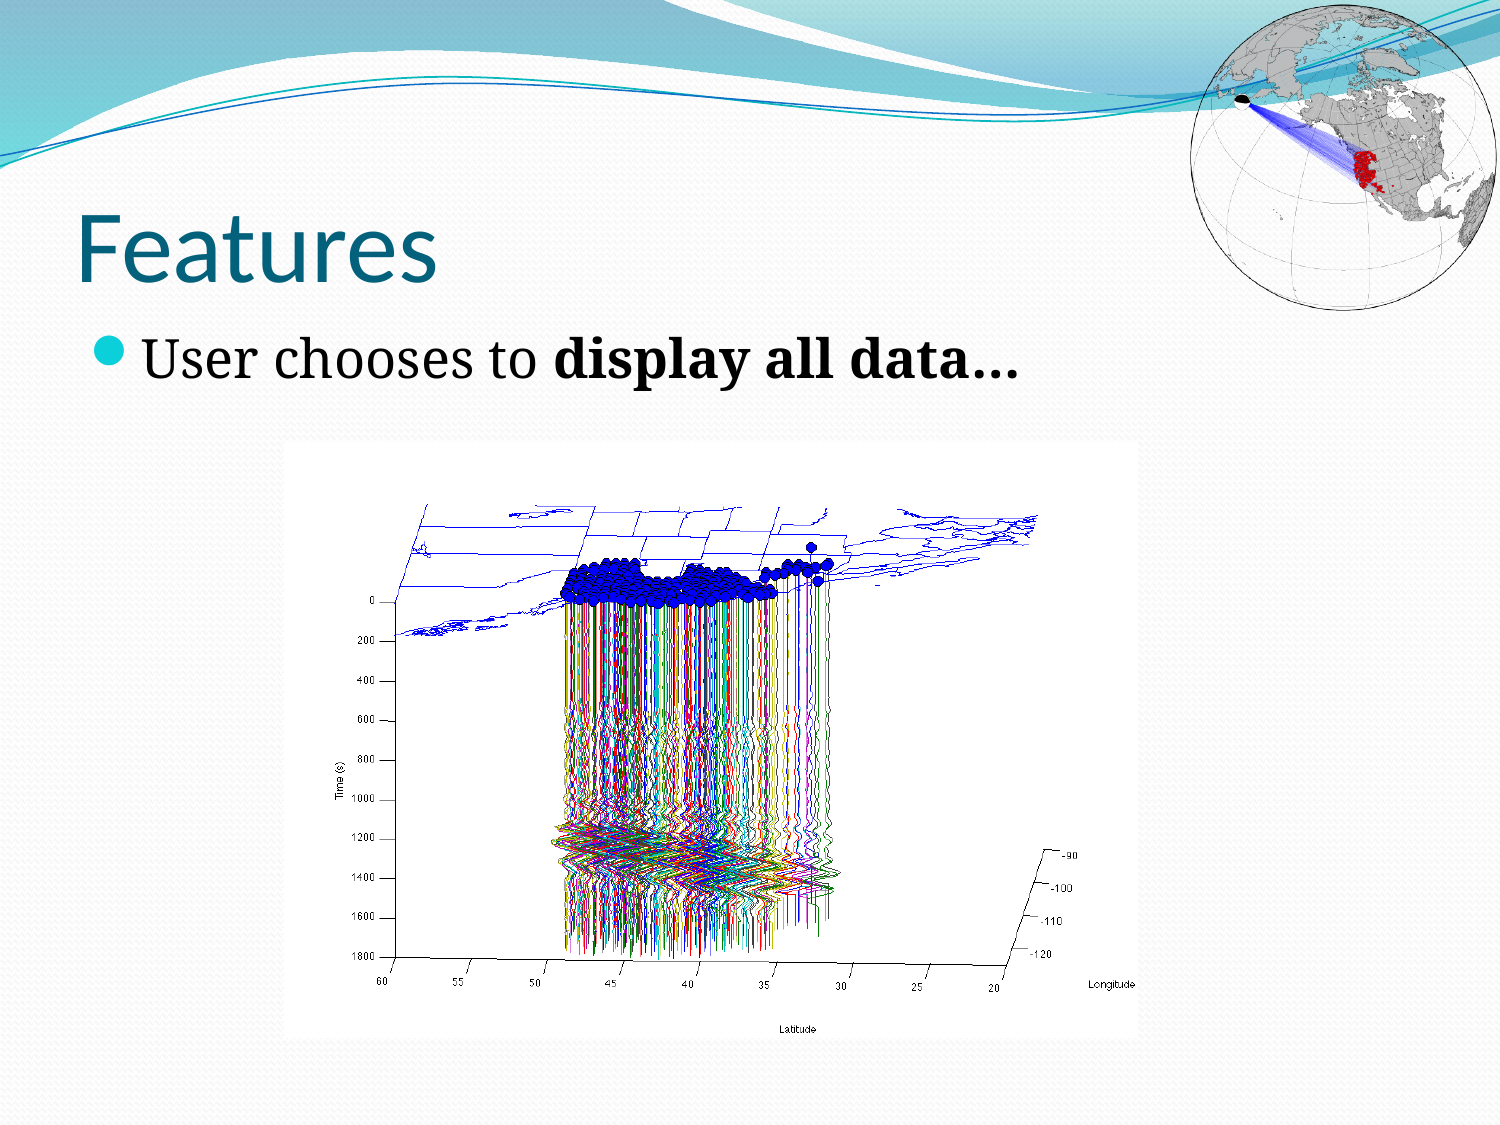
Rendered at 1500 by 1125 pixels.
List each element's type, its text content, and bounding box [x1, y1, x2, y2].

title Features [75, 115, 1179, 303]
list User chooses to display all data… [75, 317, 1425, 1038]
picture [1186, 0, 1500, 318]
picture [284, 442, 1138, 1038]
